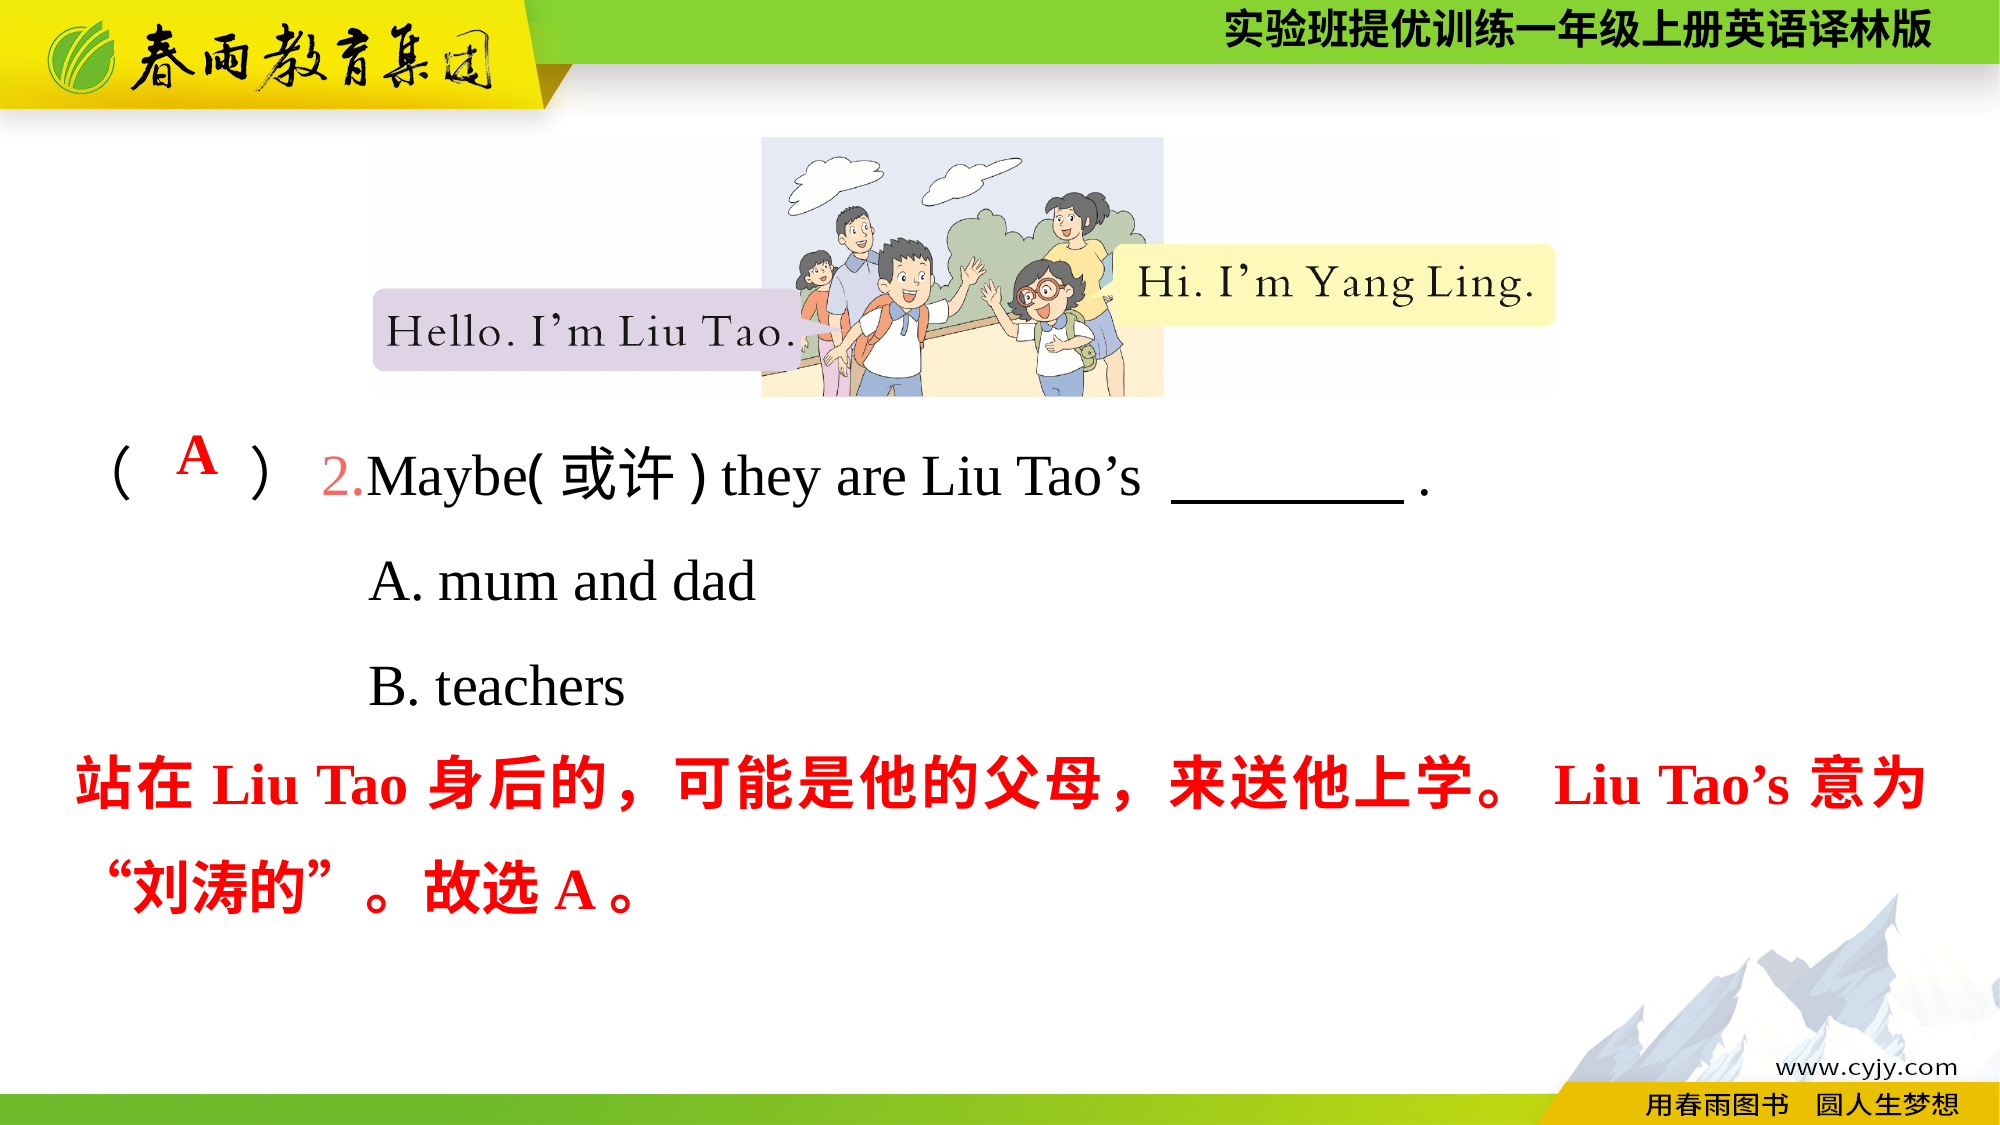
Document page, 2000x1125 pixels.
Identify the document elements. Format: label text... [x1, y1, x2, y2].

picture [0, 0, 2000, 1125]
text_box A [161, 408, 234, 494]
list （ ）2.Maybe(或许) they are Liu Tao’s . A. mum and dad B. teachers [59, 394, 1944, 704]
text_box 站在Liu Tao身后的，可能是他的父母，来送他上学。Liu Tao’s意为“刘涛的”。故选A。 [59, 704, 1944, 929]
